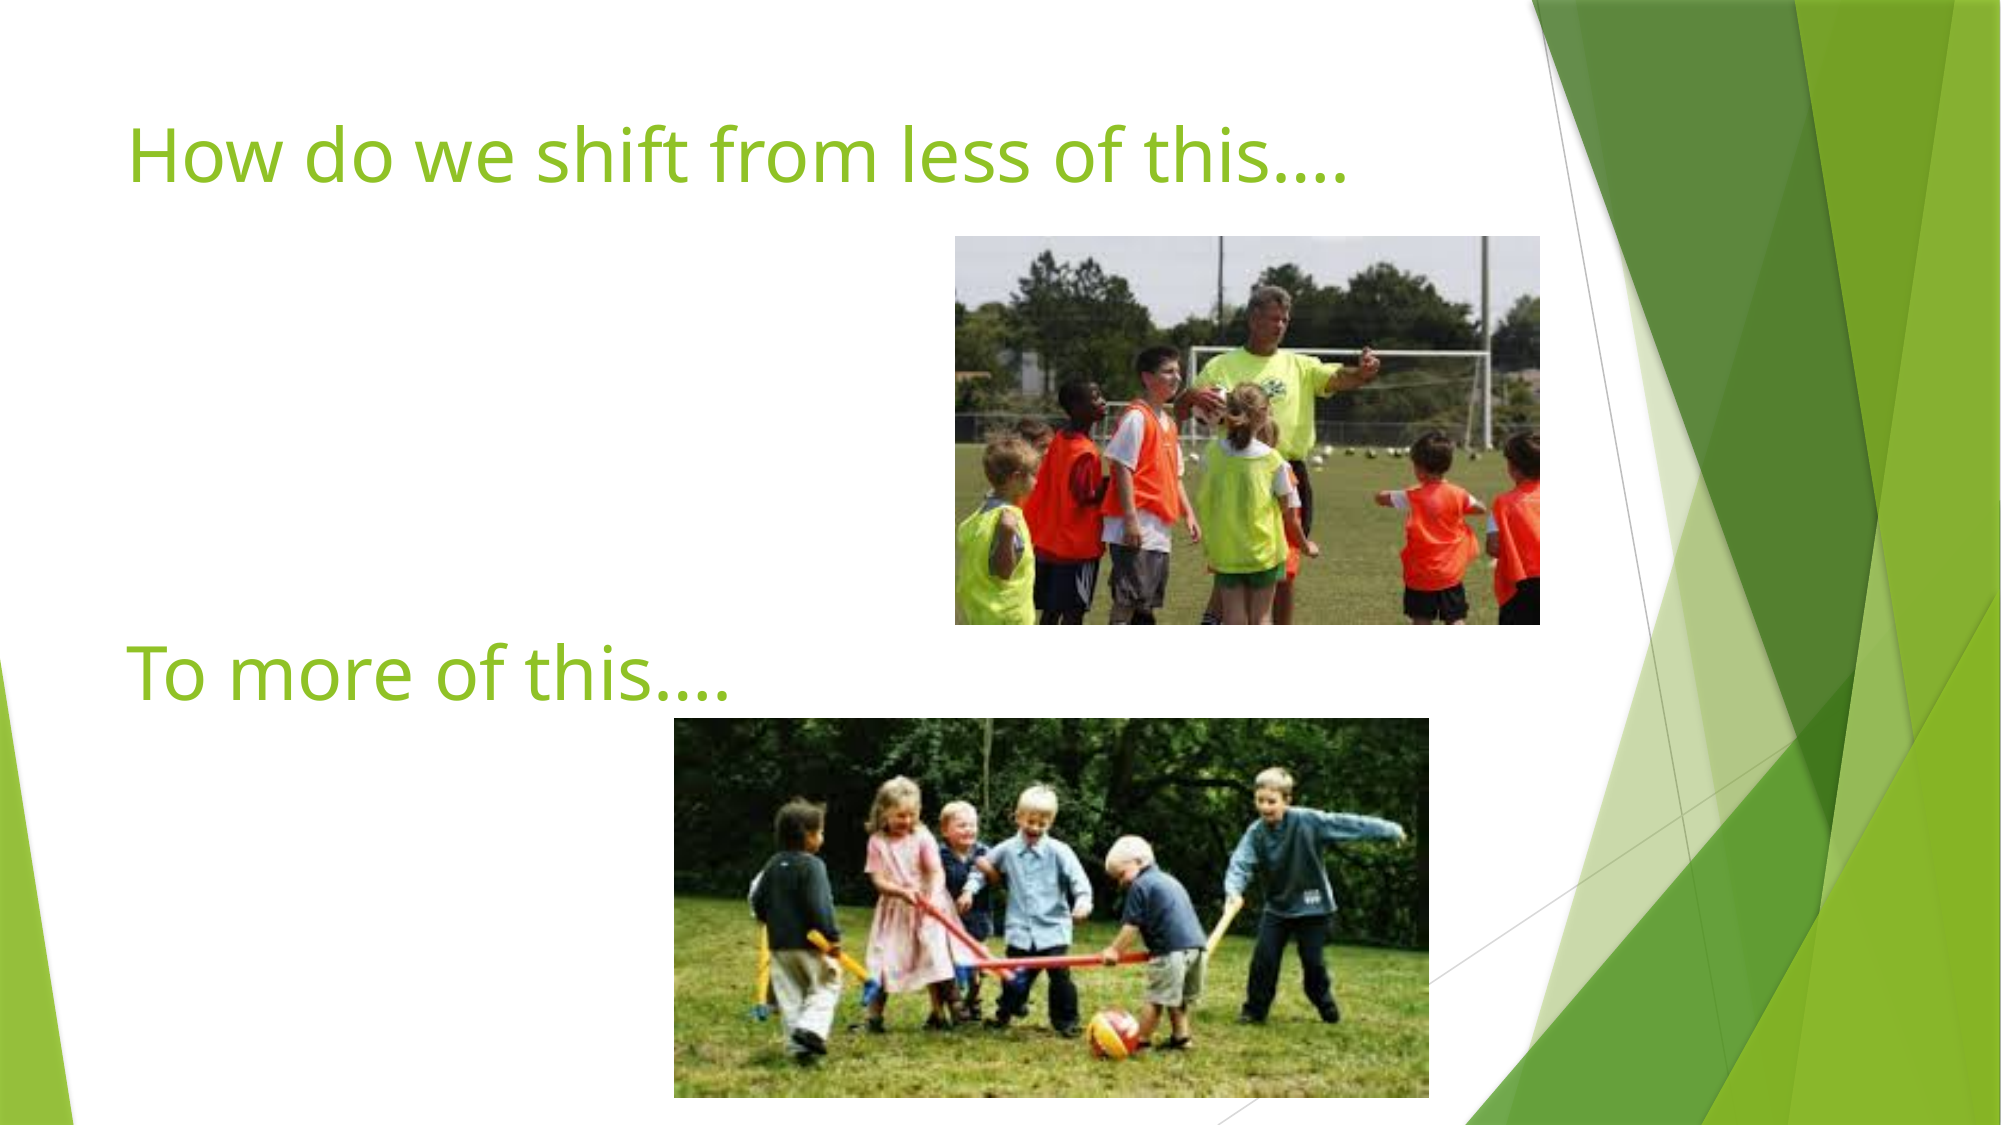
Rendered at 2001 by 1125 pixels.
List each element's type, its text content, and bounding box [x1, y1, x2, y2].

text_box To more of this…. [111, 618, 1522, 755]
picture [954, 235, 1540, 626]
title How do we shift from less of this…. [111, 99, 1522, 237]
picture [674, 717, 1429, 1098]
